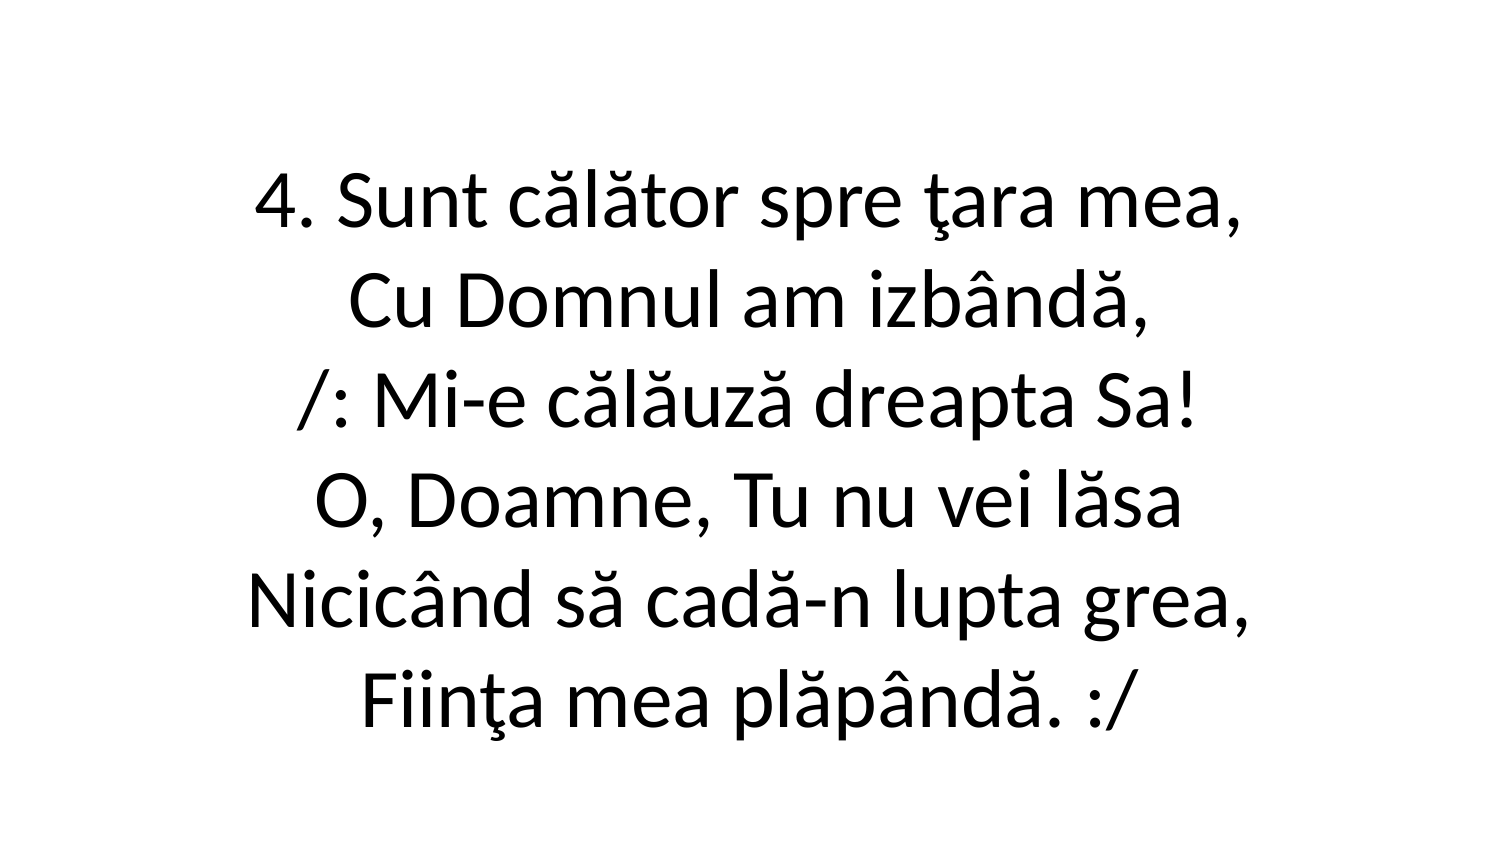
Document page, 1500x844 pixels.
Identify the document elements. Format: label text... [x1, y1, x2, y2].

text_box 4. Sunt călător spre ţara mea, Cu Domnul am izbândă, /: Mi-e călăuză dreapta Sa! O, Doamne, Tu nu vei lăsa Nicicând să cadă-n lupta grea, Fiinţa mea plăpândă. :/ [231, 92, 1268, 752]
